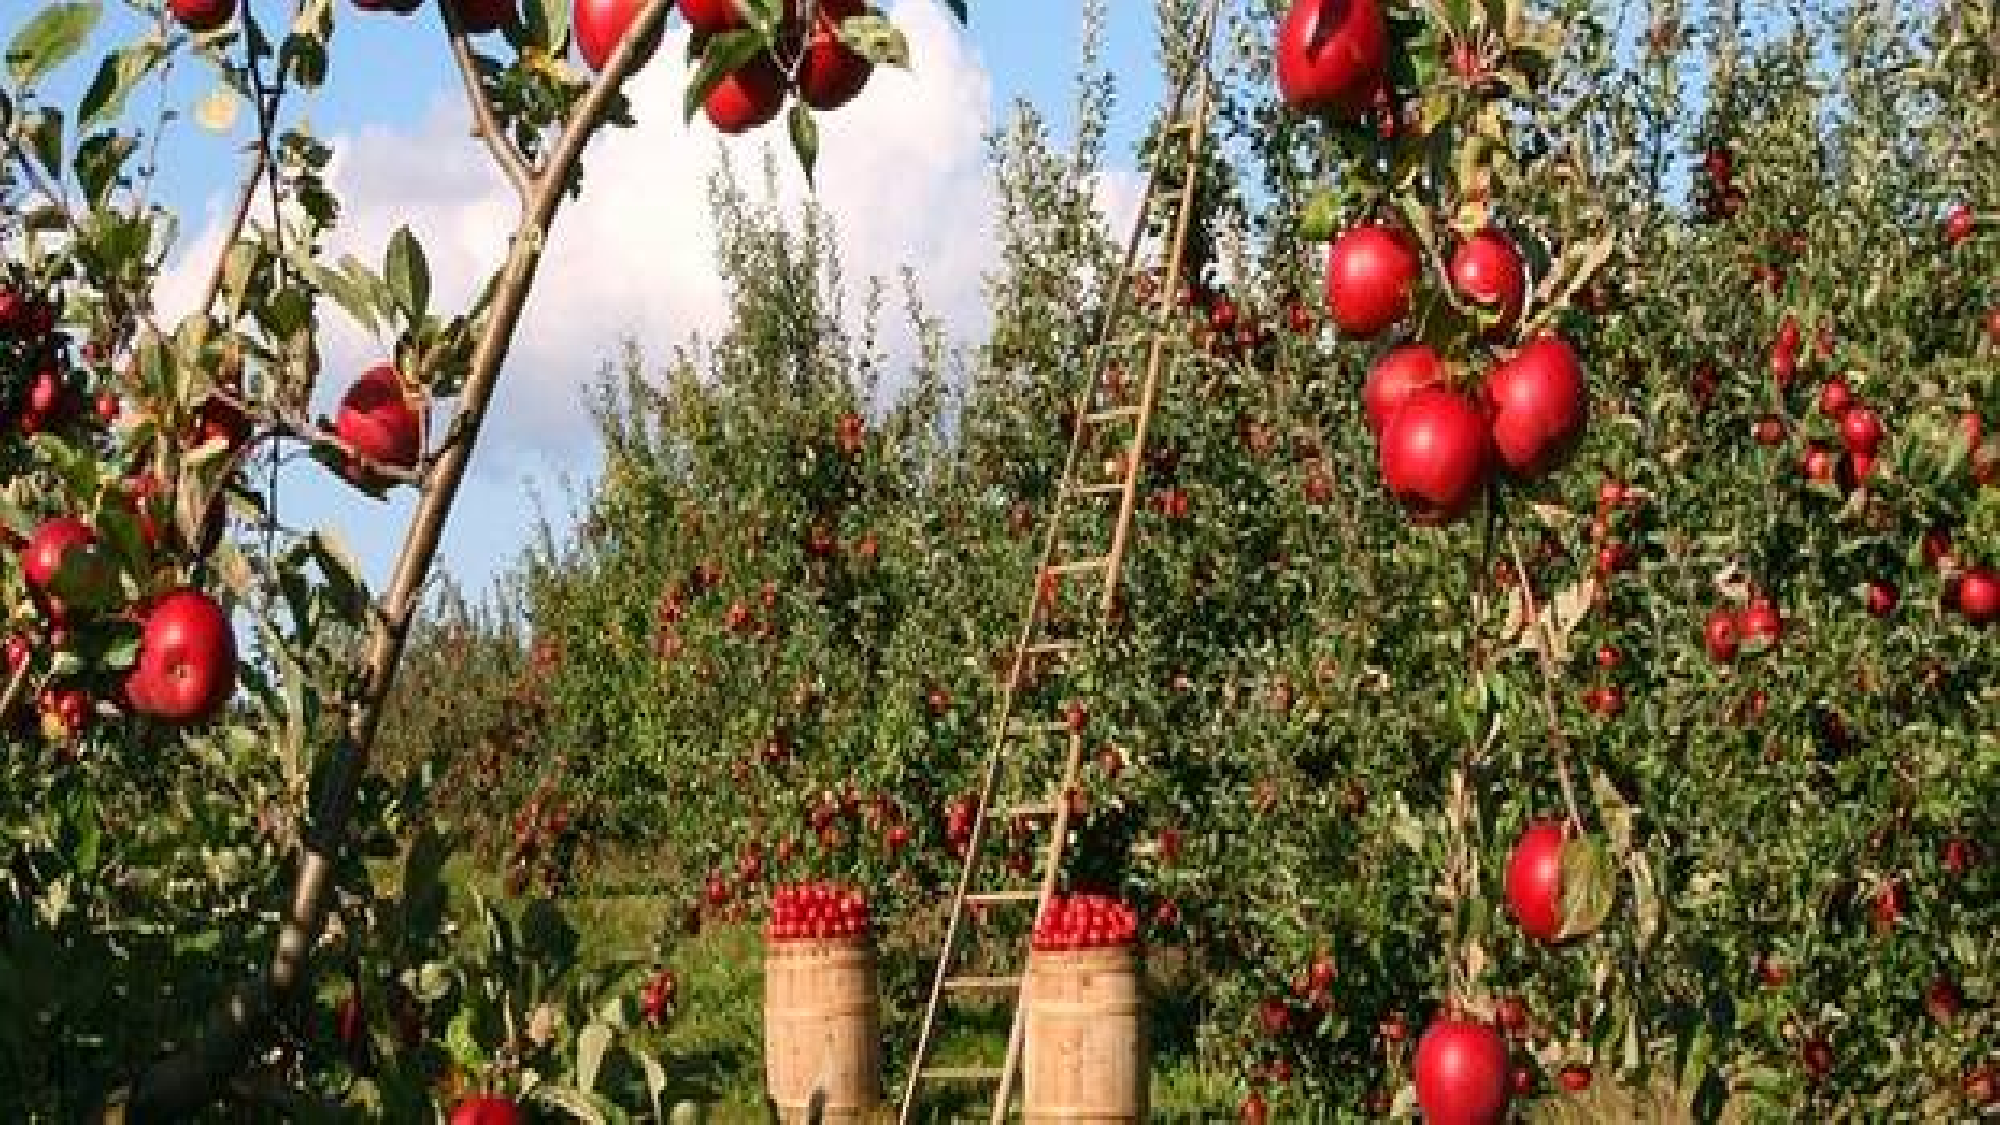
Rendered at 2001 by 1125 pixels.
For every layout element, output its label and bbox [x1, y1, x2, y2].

list [0, 0, 2000, 1125]
